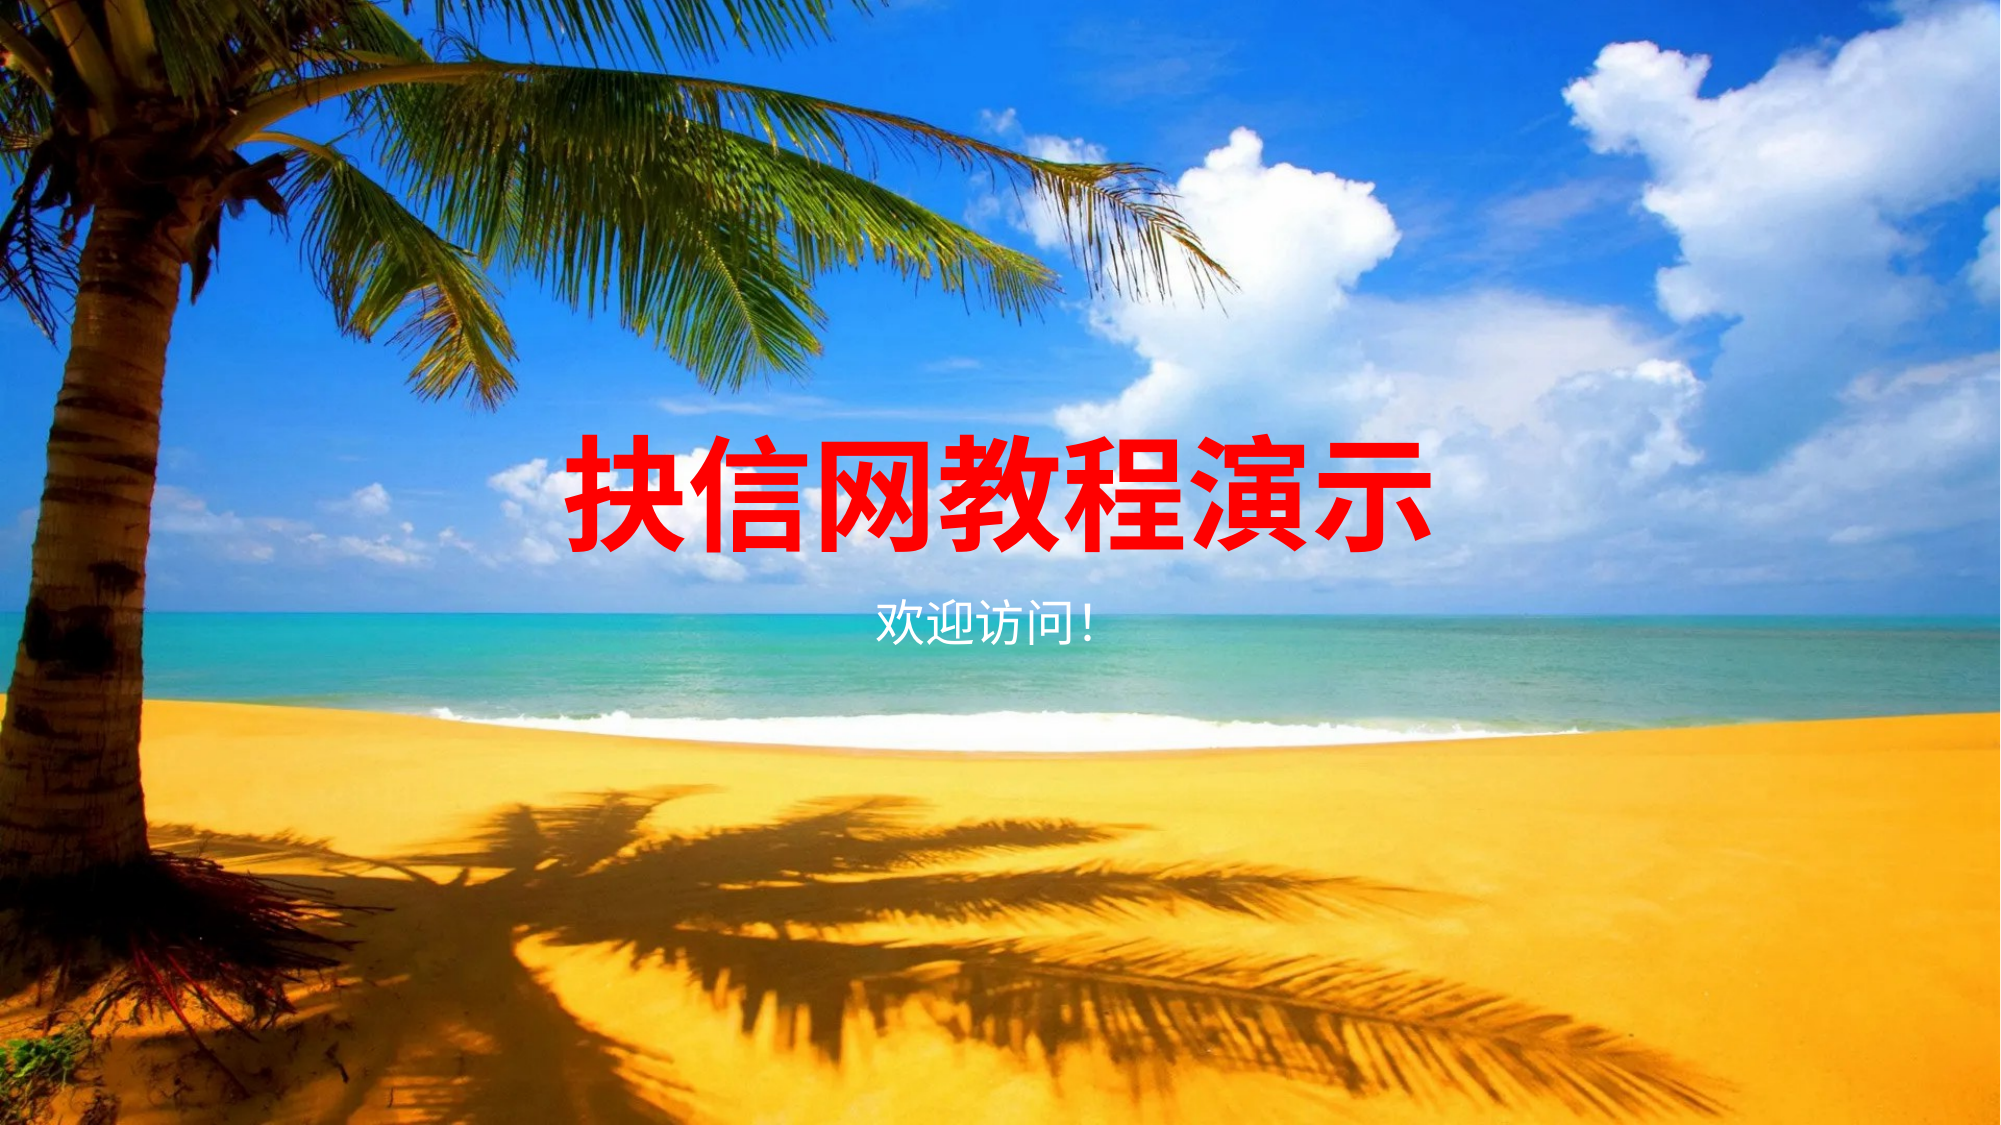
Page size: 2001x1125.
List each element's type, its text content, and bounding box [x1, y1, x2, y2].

title 抉信网教程演示 [249, 184, 1750, 576]
picture [0, 0, 2001, 1125]
subtitle 欢迎访问！ [249, 590, 1750, 863]
